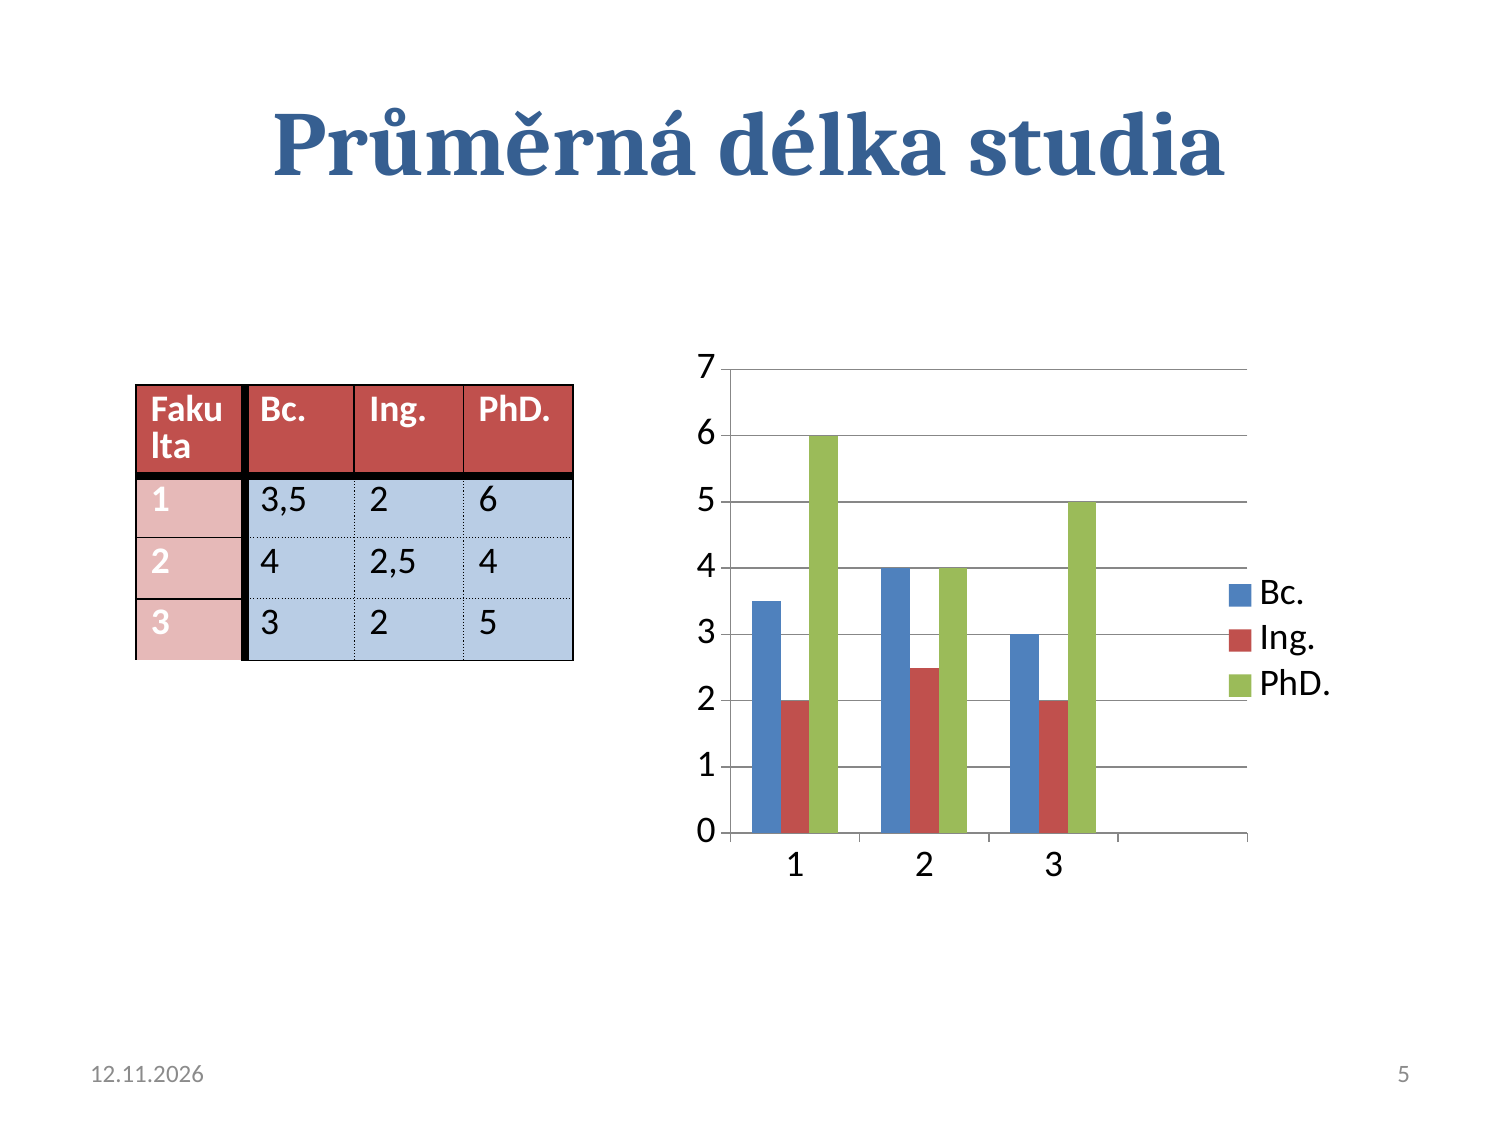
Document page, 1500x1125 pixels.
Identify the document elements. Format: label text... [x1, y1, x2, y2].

table_cell 2 [137, 538, 241, 598]
table_header Bc. [249, 386, 353, 472]
table_cell 3 [249, 599, 354, 660]
table_cell 2,5 [354, 537, 464, 599]
table_header Fakulta [137, 386, 241, 472]
table_header PhD. [464, 386, 572, 472]
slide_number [75, 1042, 425, 1103]
table_header Ing. [355, 386, 463, 472]
table_cell 2 [354, 480, 464, 537]
slide_number 5 [1074, 1042, 1425, 1103]
table_cell 3,5 [249, 480, 354, 537]
table_cell 4 [249, 537, 354, 599]
table_cell 3 [137, 600, 241, 660]
table_cell 6 [464, 480, 572, 537]
title Průměrná délka studia [75, 45, 1425, 233]
table_cell 1 [137, 480, 241, 537]
table_cell 5 [464, 599, 572, 660]
chart [678, 349, 1365, 932]
table_cell 2 [354, 599, 464, 660]
table_cell 4 [464, 537, 572, 599]
